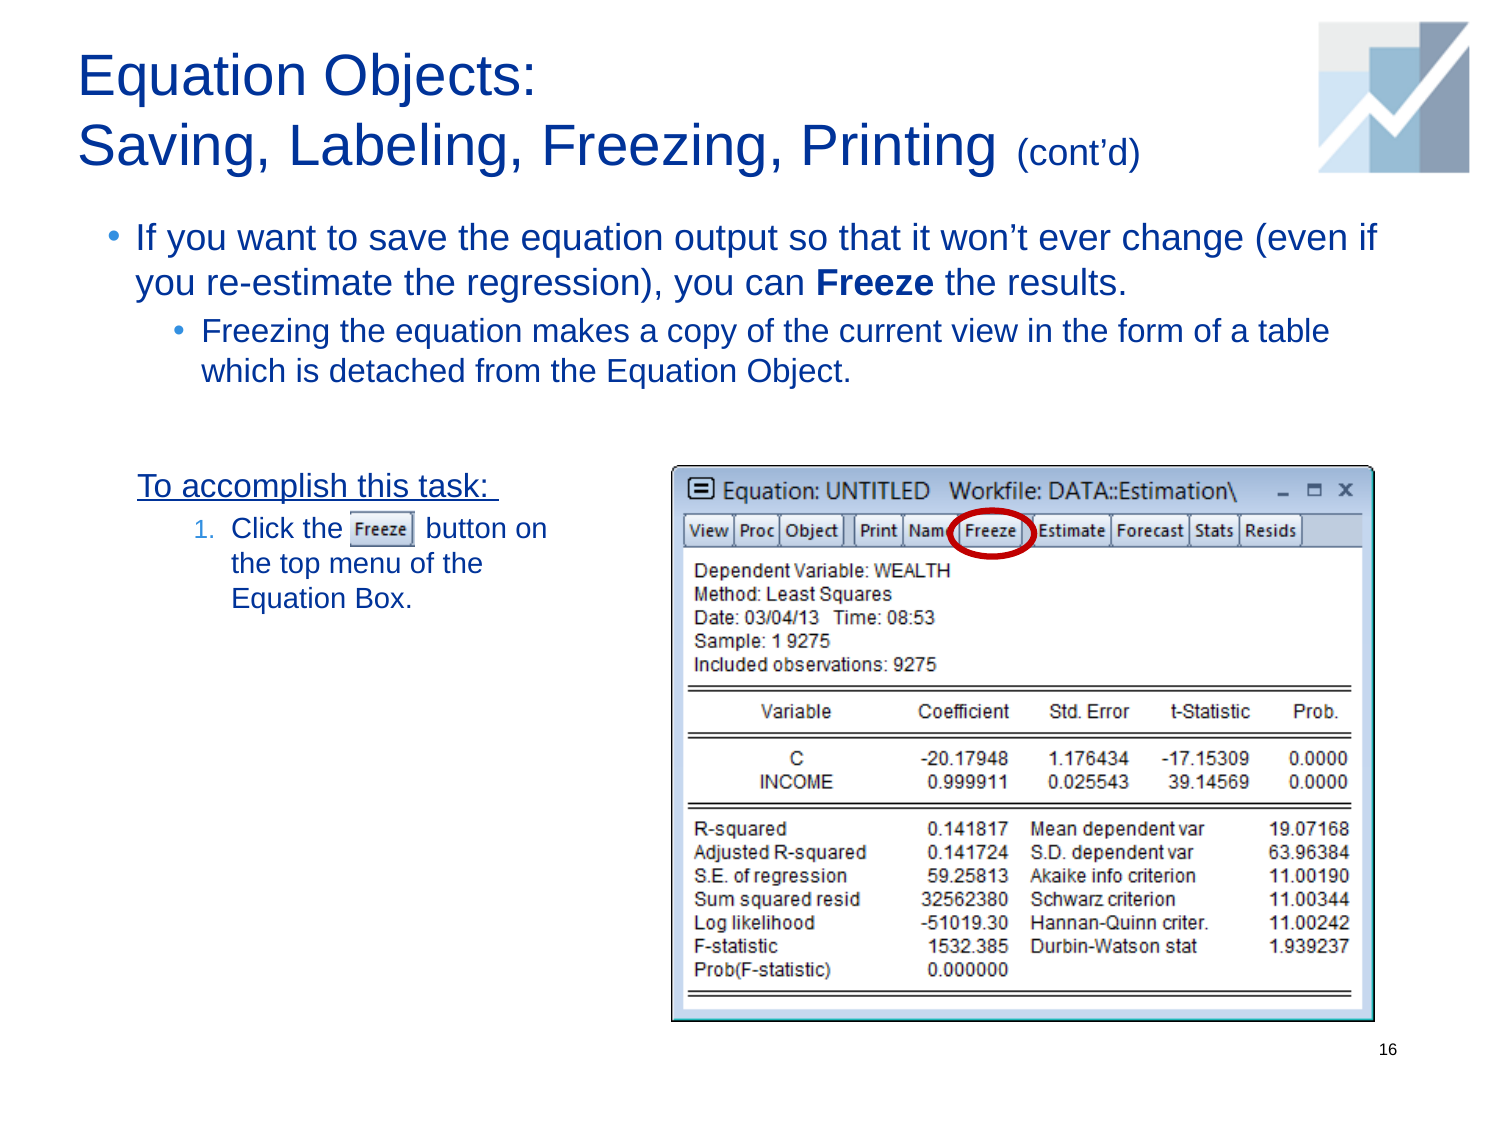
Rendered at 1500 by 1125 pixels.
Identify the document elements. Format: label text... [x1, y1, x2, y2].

picture [1300, 11, 1479, 181]
text_box To accomplish this task: Click the button on the top menu of the Equation Box. [93, 458, 588, 997]
list If you want to save the equation output so that it won’t ever change (even if you re-estimate the regression), you can Freeze the results. Freezing the equation makes a copy of the current view in the form of a table which is detached from the Equation Object. [92, 205, 1397, 458]
slide_number 16 [1262, 1015, 1413, 1067]
picture [350, 510, 415, 547]
title Equation Objects: Saving, Labeling, Freezing, Printing (cont’d) [62, 0, 1297, 185]
picture [671, 465, 1375, 1022]
